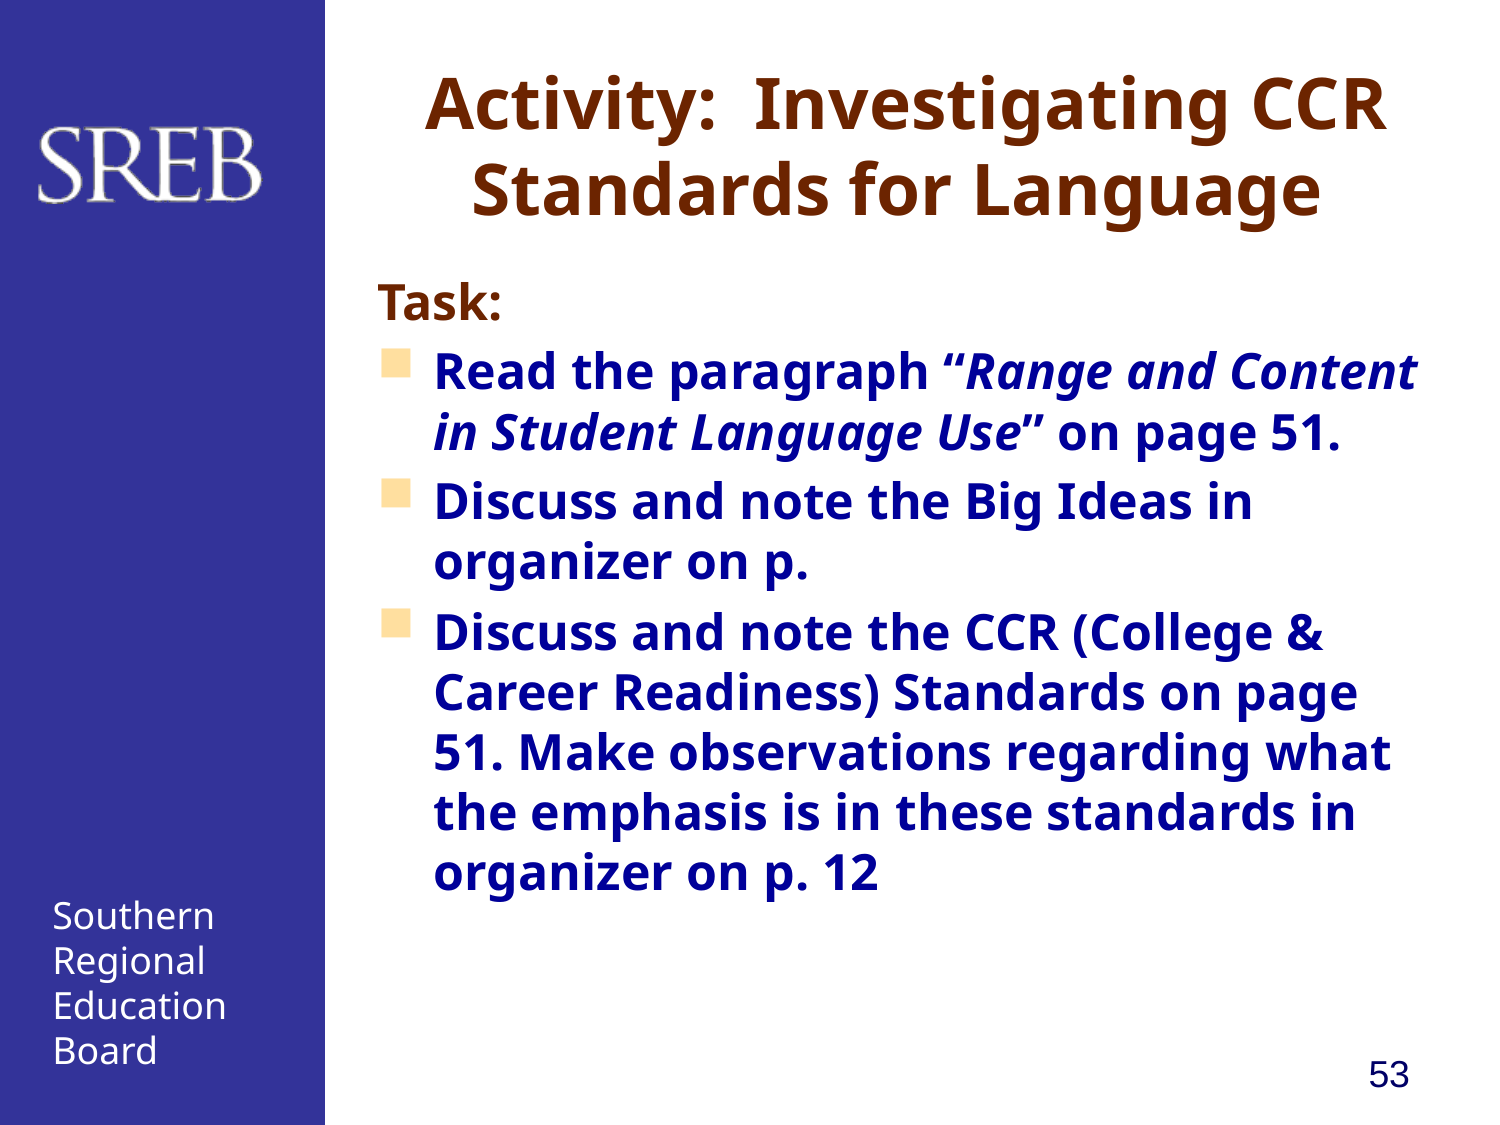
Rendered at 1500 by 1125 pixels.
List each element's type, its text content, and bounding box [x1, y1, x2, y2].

list Task: Read the paragraph “Range and Content in Student Language Use” on page 51. Discuss and note the Big Ideas in organizer on p. Discuss and note the CCR (College & Career Readiness) Standards on page 51. Make observations regarding what the emphasis is in these standards in organizer on p. 12 [362, 262, 1451, 1038]
slide_number 53 [1299, 1042, 1426, 1103]
picture [37, 124, 263, 204]
title Activity: Investigating CCR Standards for Language [362, 49, 1451, 238]
